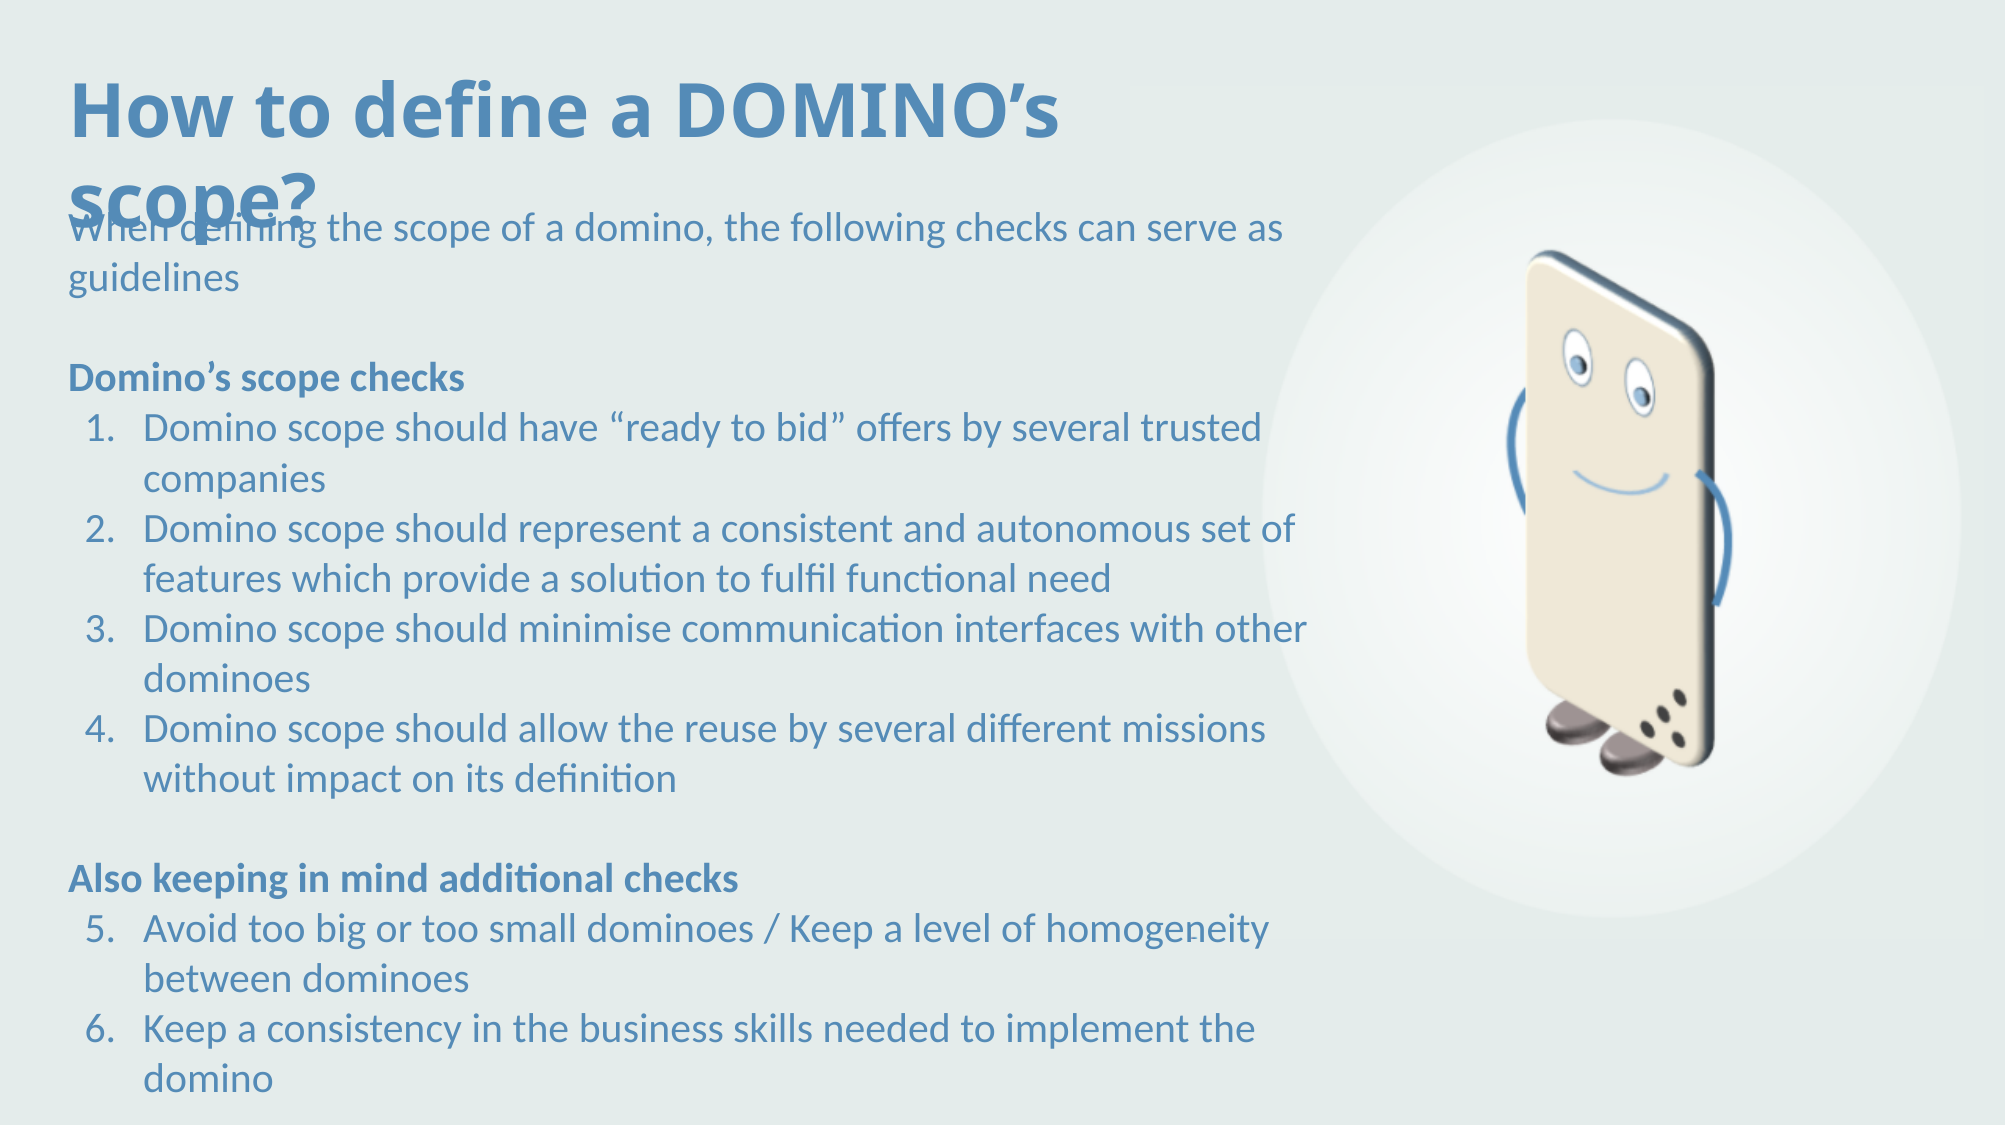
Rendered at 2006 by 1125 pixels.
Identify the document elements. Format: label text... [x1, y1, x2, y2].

text_box How to define a DOMINO’s scope? [53, 55, 1114, 192]
text_box When defining the scope of a domino, the following checks can serve as guidelines Domino’s scope checks Domino scope should have “ready to bid” offers by several trusted companies Domino scope should represent a consistent and autonomous set of features which provide a solution to fulfil functional need Domino scope should minimise communication interfaces with other dominoes Domino scope should allow the reuse by several different missions without impact on its definition Also keeping in mind additional checks Avoid too big or too small dominoes / Keep a level of homogeneity between dominoes Keep a consistency in the business skills needed to implement the domino [53, 192, 1362, 1108]
picture [1129, 86, 1984, 939]
